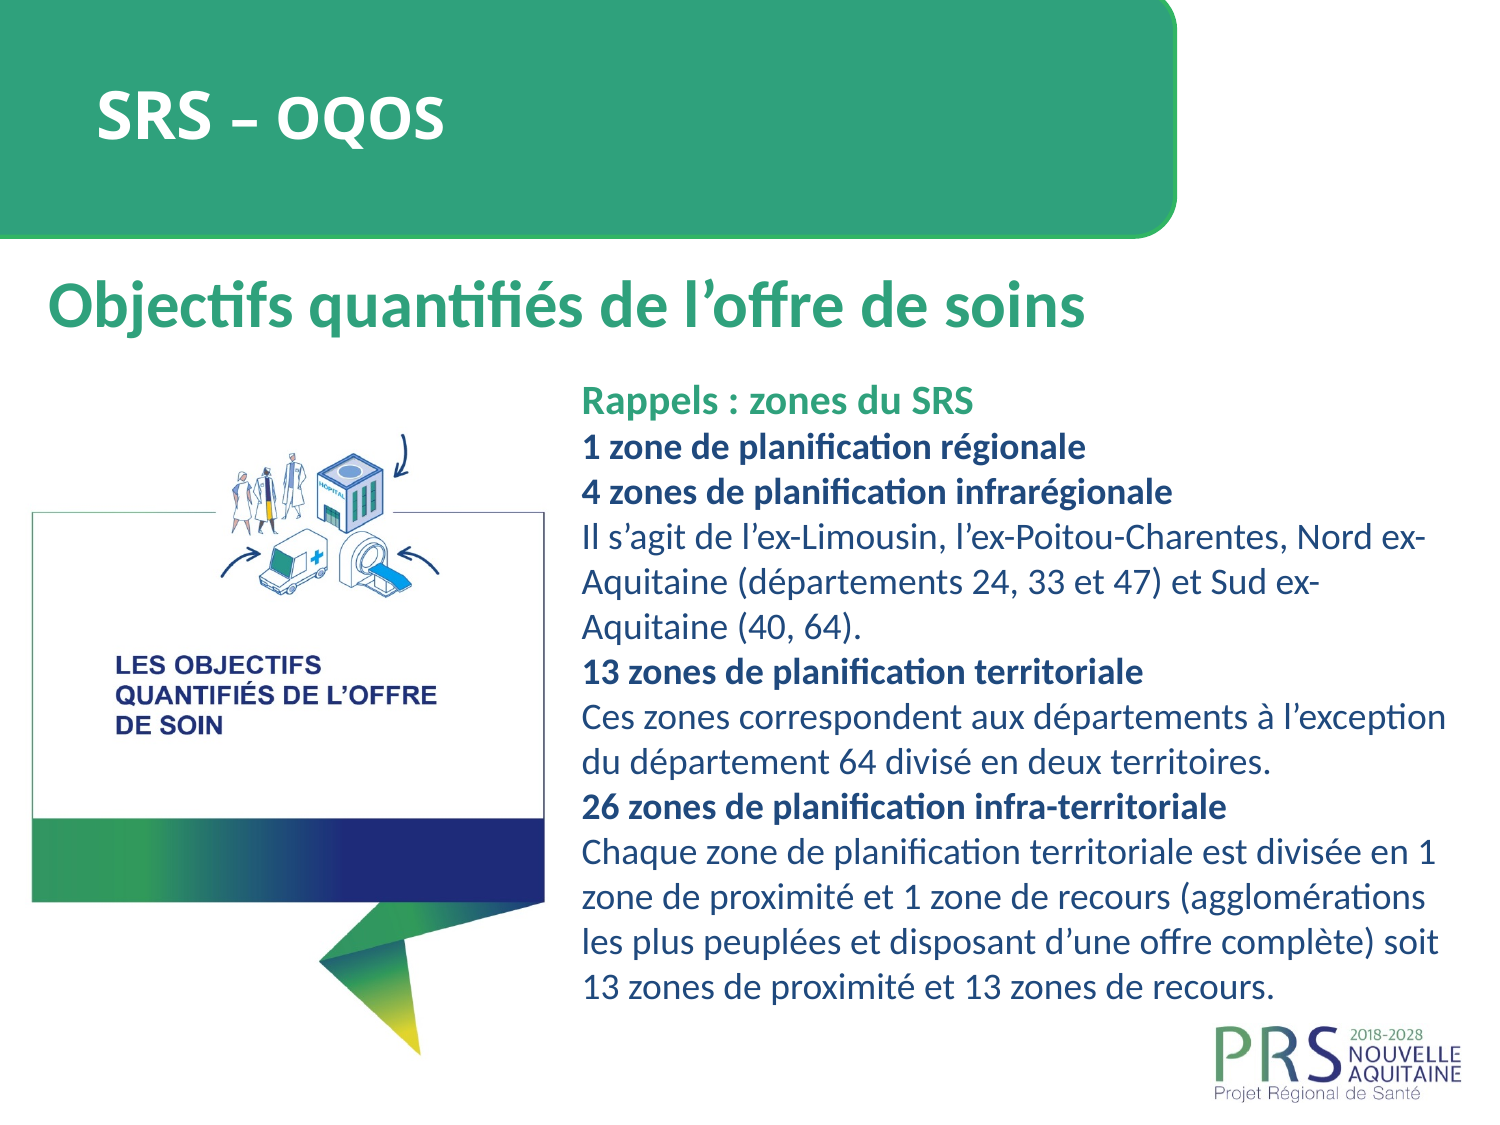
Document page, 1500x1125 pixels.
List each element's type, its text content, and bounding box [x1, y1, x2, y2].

text_box SRS – OQOS [29, 19, 1415, 207]
picture [3, 361, 573, 1125]
text_box [0, 0, 1176, 239]
list Objectifs quantifiés de l’offre de soins [33, 184, 1416, 365]
picture [1210, 1050, 1466, 1103]
text_box Rappels : zones du SRS 1 zone de planification régionale 4 zones de planification infrarégionale Il s’agit de l’ex-Limousin, l’ex-Poitou-Charentes, Nord ex-Aquitaine (départements 24, 33 et 47) et Sud ex-Aquitaine (40, 64). 13 zones de planification territoriale Ces zones correspondent aux départements à l’exception du département 64 divisé en deux territoires. 26 zones de planification infra-territoriale Chaque zone de planification territoriale est divisée en 1 zone de proximité et 1 zone de recours (agglomérations les plus peuplées et disposant d’une offre complète) soit 13 zones de proximité et 13 zones de recours. [578, 365, 1477, 1050]
